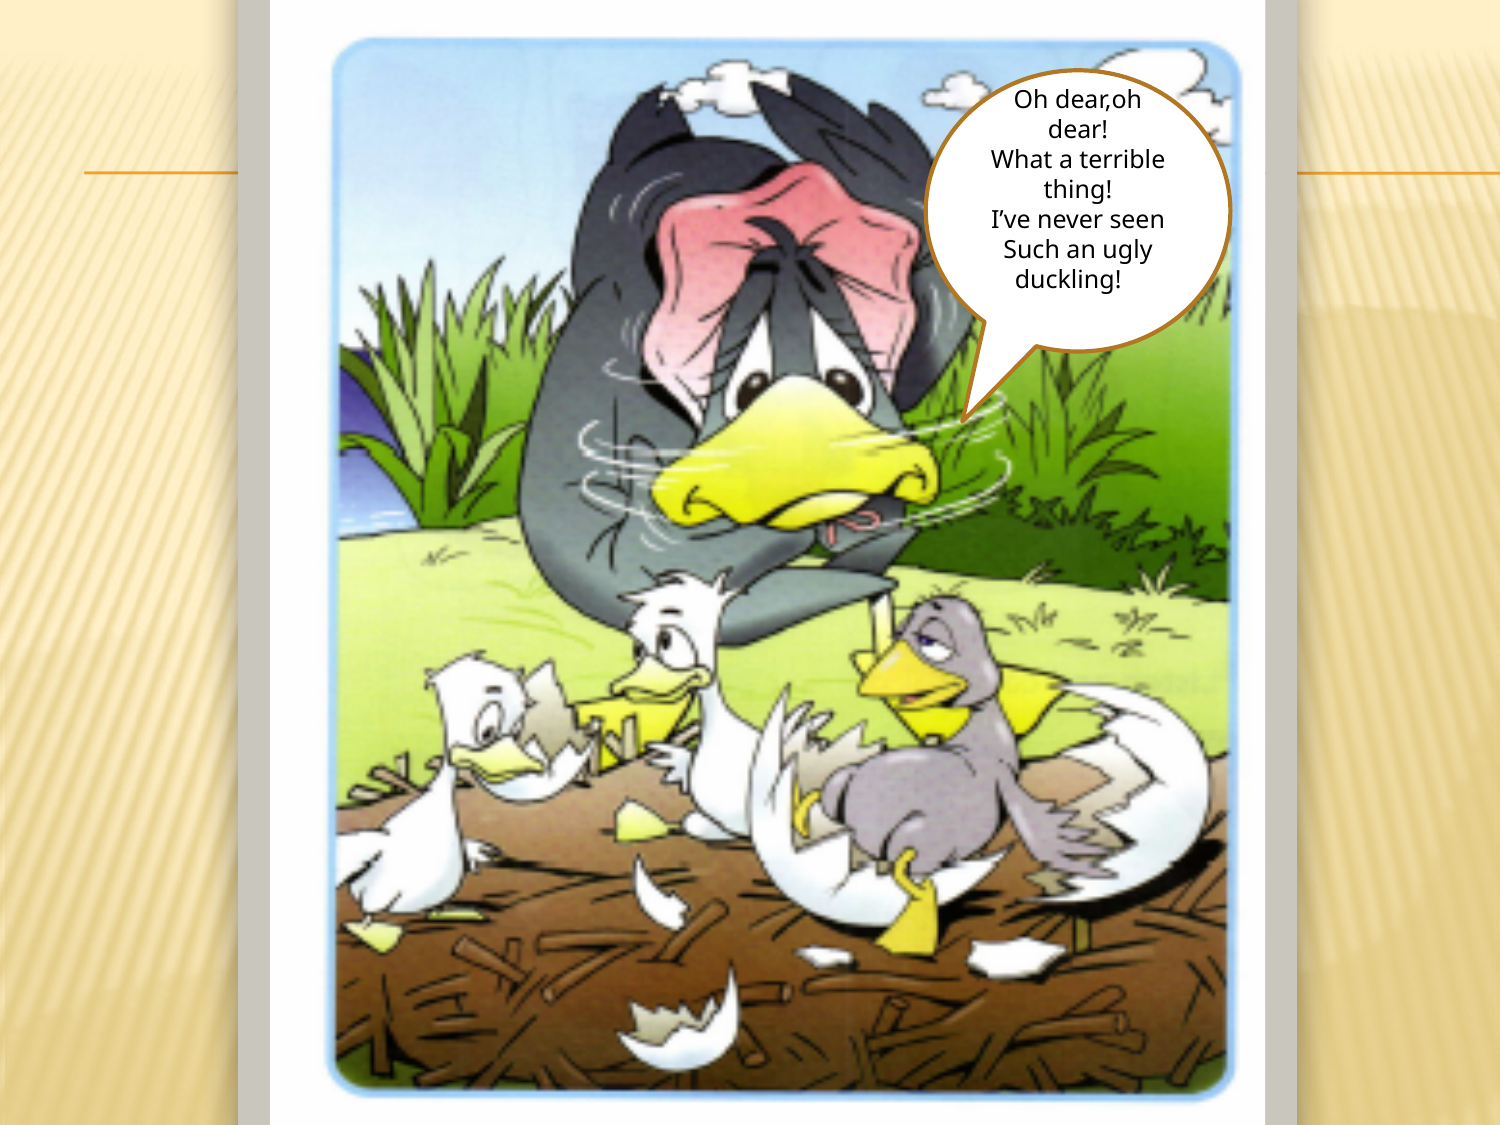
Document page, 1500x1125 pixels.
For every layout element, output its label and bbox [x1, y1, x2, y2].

picture [269, 0, 1266, 1125]
